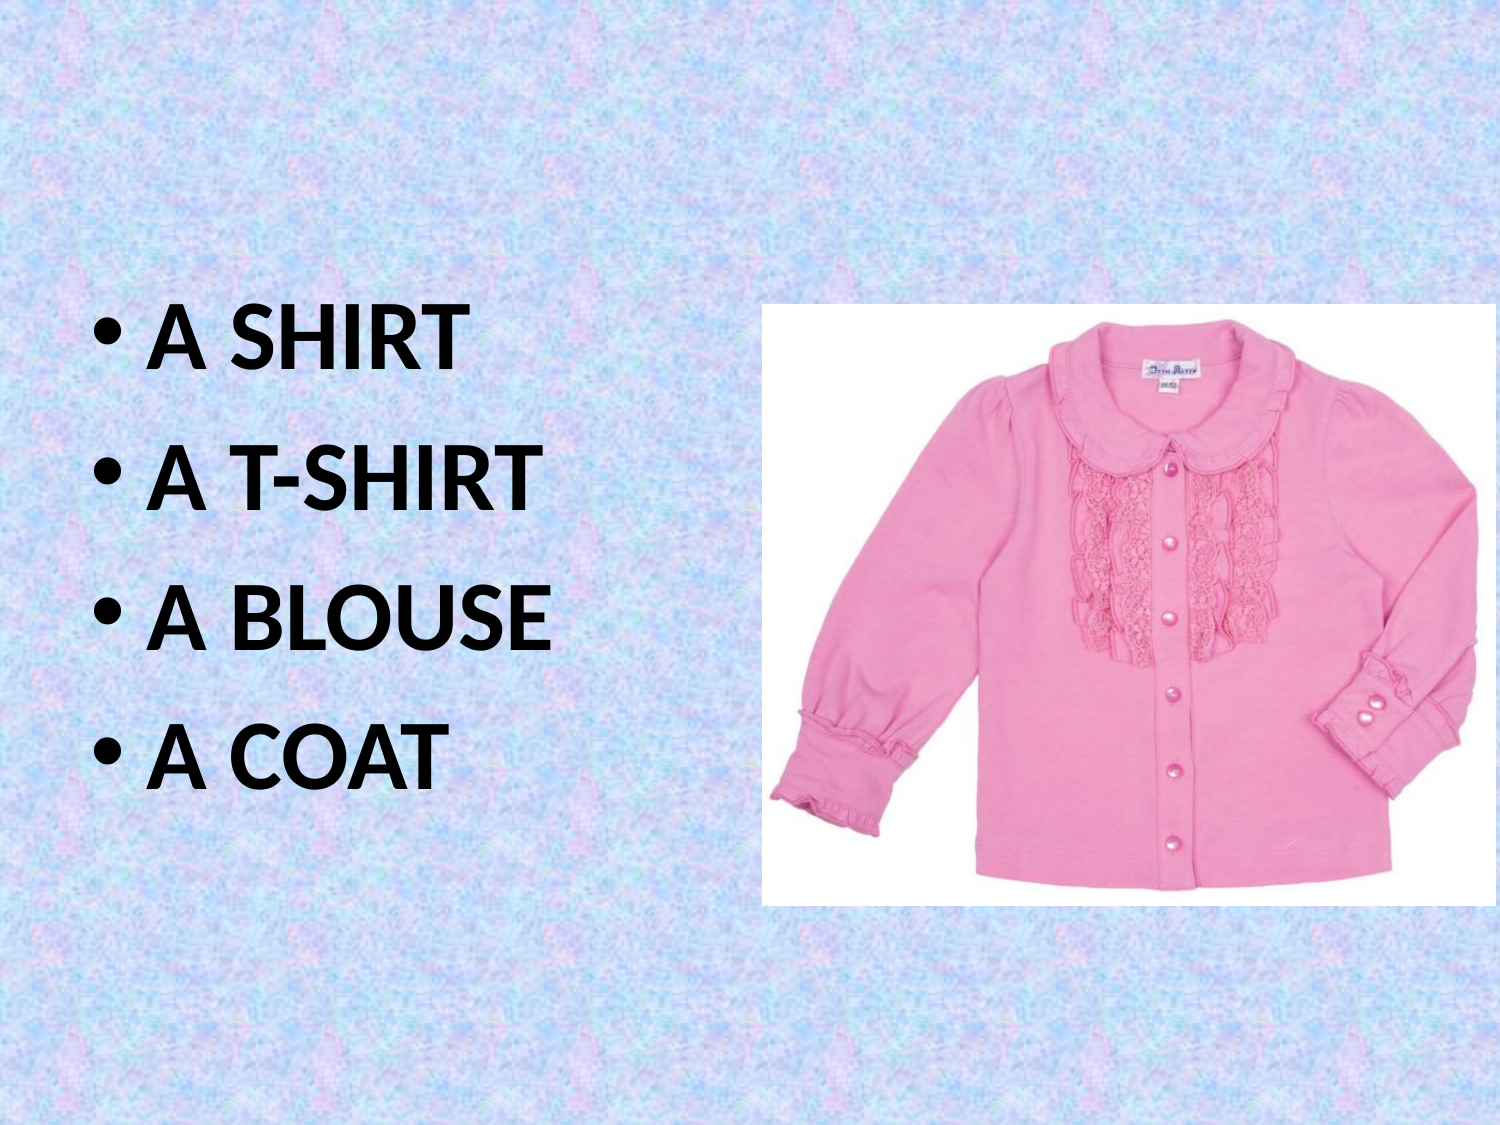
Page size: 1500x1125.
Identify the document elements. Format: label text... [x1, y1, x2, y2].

list A SHIRT A T-SHIRT A BLOUSE A COAT [74, 262, 738, 1006]
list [762, 304, 1496, 906]
picture [0, 0, 1500, 1125]
